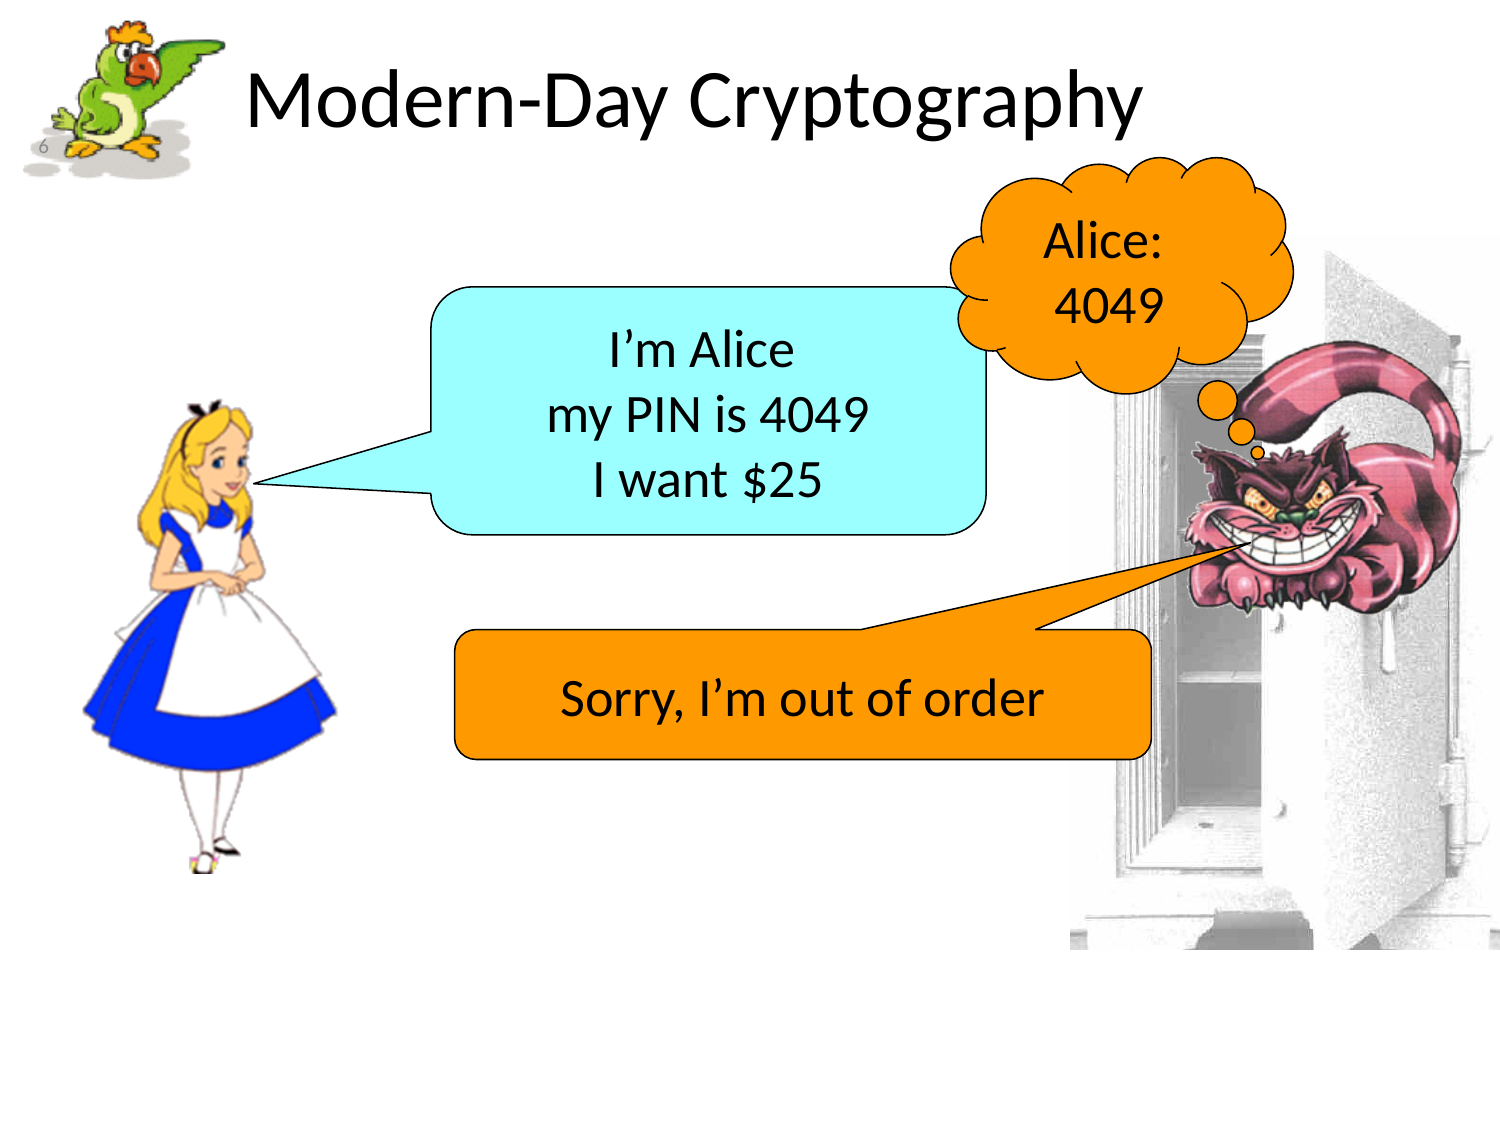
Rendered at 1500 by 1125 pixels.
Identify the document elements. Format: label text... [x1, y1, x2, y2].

text_box Alice: 4049 [950, 157, 1286, 380]
picture [81, 398, 339, 874]
text_box I’m Alice my PIN is 4049 I want $25 [343, 286, 987, 535]
text_box Sorry, I’m out of order [454, 584, 1064, 760]
picture [1069, 234, 1500, 950]
picture [23, 0, 226, 200]
title Modern-Day Cryptography [229, 36, 1231, 200]
